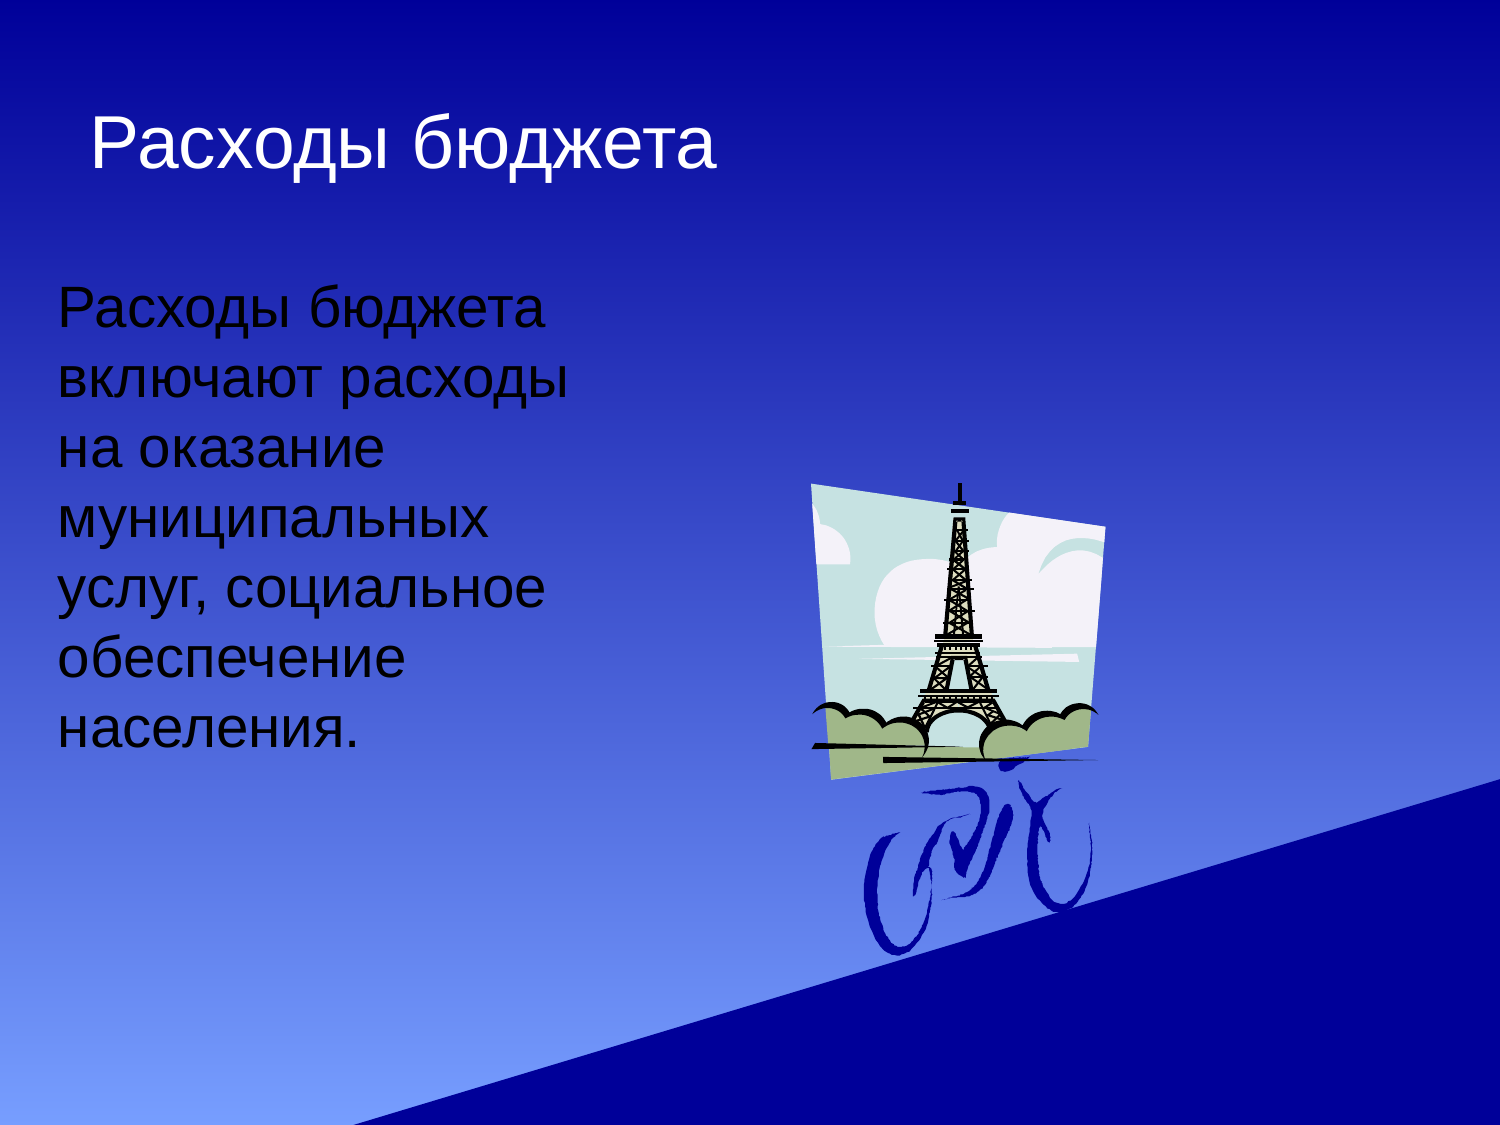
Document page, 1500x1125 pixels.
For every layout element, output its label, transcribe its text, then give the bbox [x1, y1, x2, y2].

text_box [810, 482, 1106, 780]
list Расходы бюджета включают расходы на оказание муниципальных услуг, социальное обеспечение населения. [42, 261, 638, 1001]
title Расходы бюджета [74, 44, 1426, 233]
